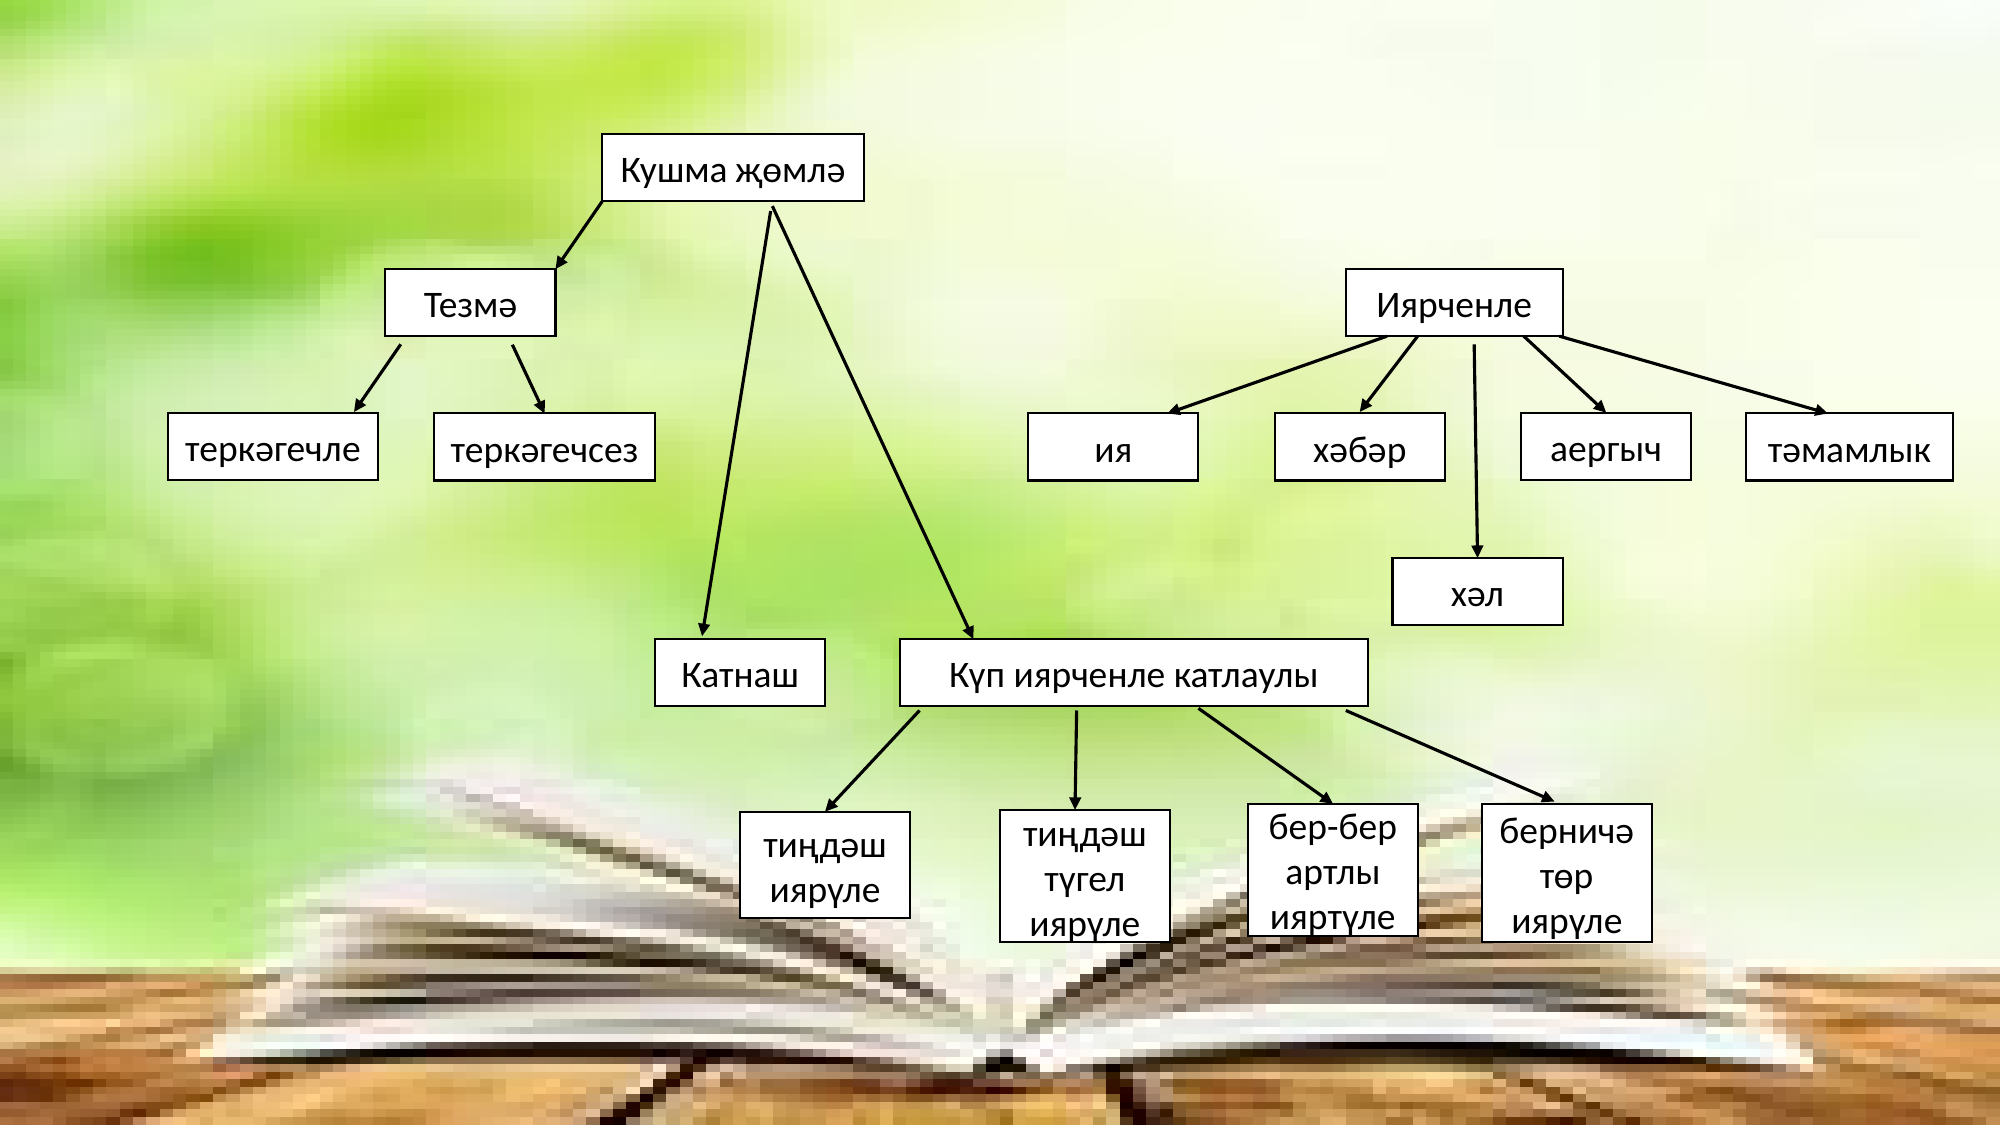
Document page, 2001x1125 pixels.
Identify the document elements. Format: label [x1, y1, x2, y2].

text_box [1345, 710, 1555, 802]
picture [0, 0, 2000, 1125]
text_box [702, 210, 771, 637]
text_box [555, 201, 603, 269]
text_box [1198, 708, 1333, 804]
text_box [354, 344, 401, 412]
text_box [1167, 336, 1388, 414]
text_box [1359, 336, 1418, 412]
text_box [1523, 336, 1559, 413]
text_box [1474, 344, 1478, 558]
text_box [512, 344, 545, 414]
text_box [825, 710, 920, 812]
text_box [1559, 336, 1828, 414]
text_box [772, 206, 974, 639]
